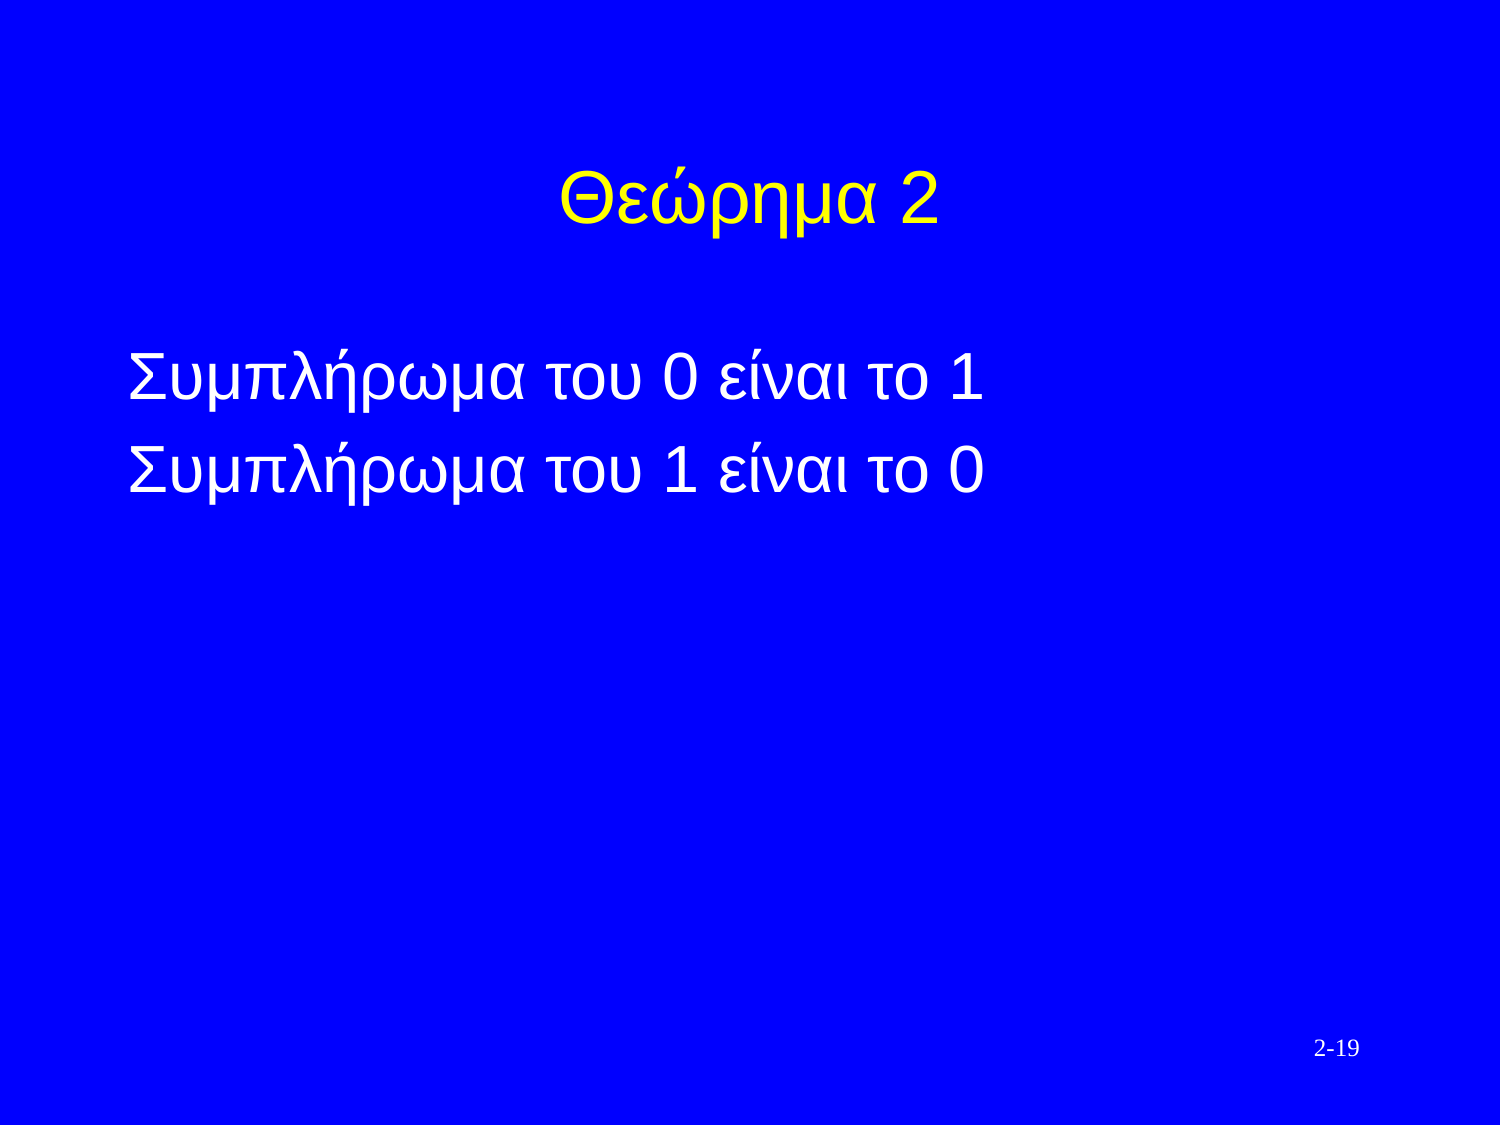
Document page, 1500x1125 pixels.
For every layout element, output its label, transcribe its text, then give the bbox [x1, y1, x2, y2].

title Θεώρημα 2 [112, 99, 1388, 288]
list Συμπλήρωμα του 0 είναι το 1 Συμπλήρωμα του 1 είναι το 0 [112, 324, 1388, 1001]
